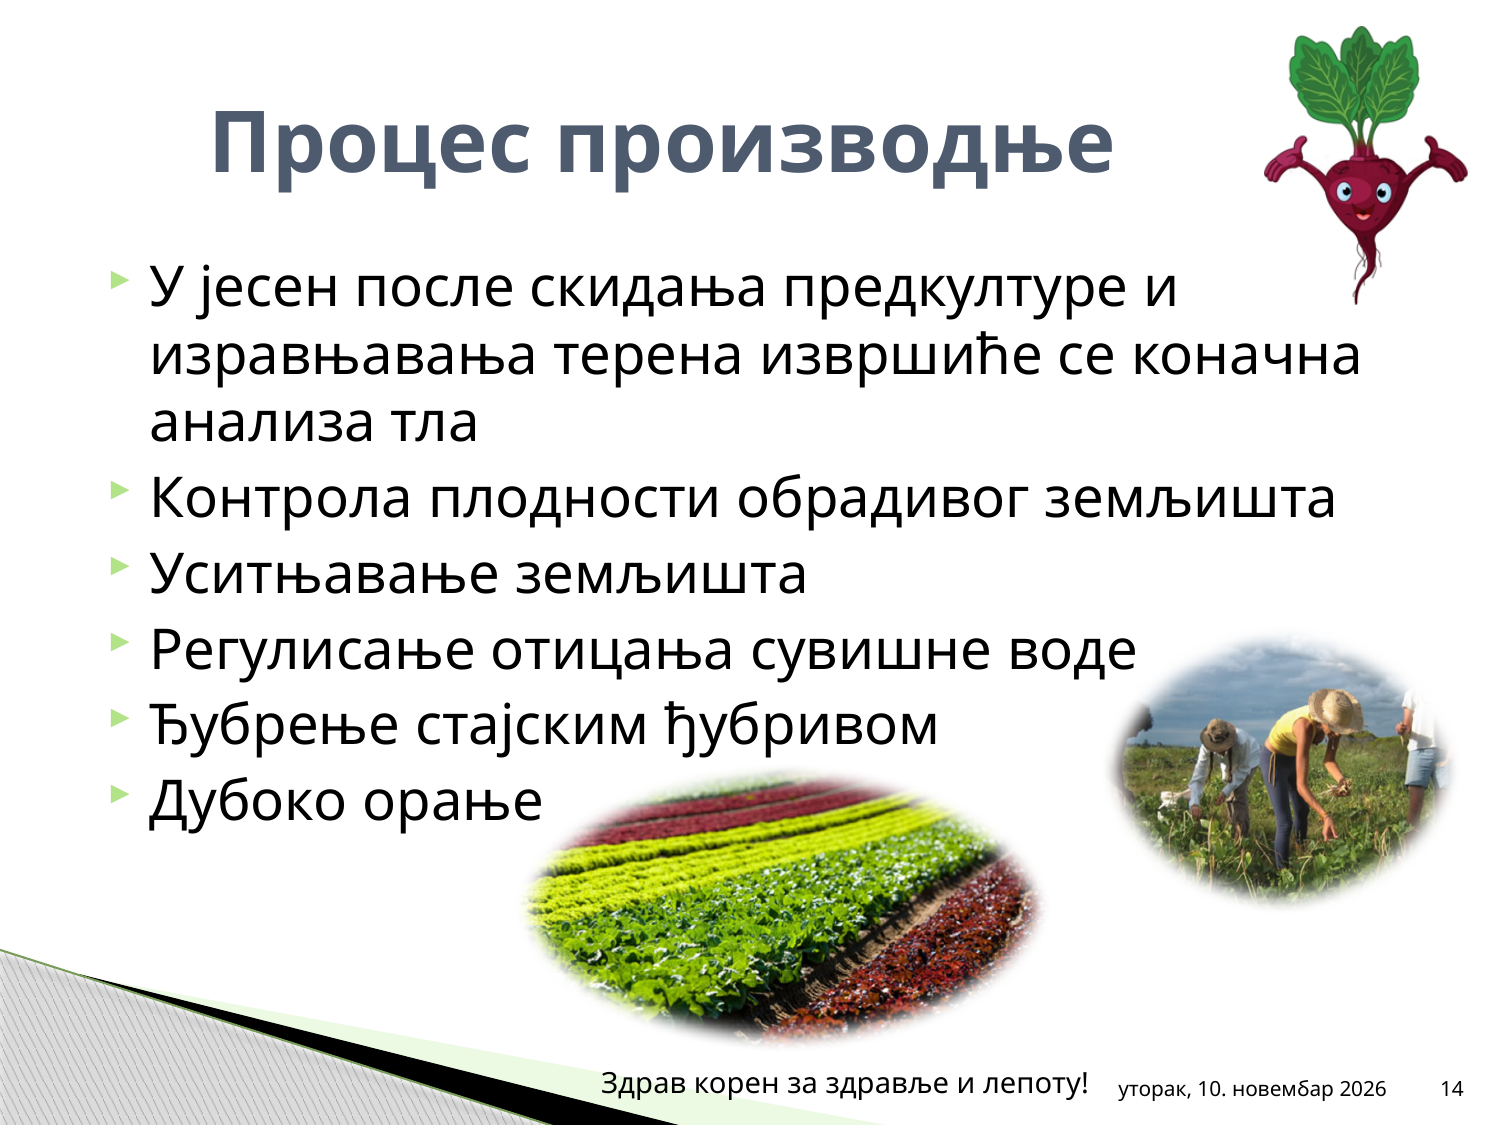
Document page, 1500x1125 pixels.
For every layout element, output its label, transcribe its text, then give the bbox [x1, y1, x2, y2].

slide_number 14 [1418, 1051, 1479, 1112]
list У јесен после скидања предкултуре и изравњавања терена извршиће се коначна анализа тла Контрола плодности обрадивог земљишта Уситњавање земљишта Регулисање отицања сувишне воде Ђубрење стајским ђубривом Дубоко орање [75, 243, 1425, 986]
picture [1262, 24, 1471, 308]
picture [512, 762, 1054, 1053]
picture [1099, 624, 1463, 916]
title Процес производње [75, 45, 1250, 233]
footer Здрав корен за здравље и лепоту! [575, 1051, 1105, 1112]
slide_number среда, 31. октобар 2012 [1105, 1051, 1418, 1112]
